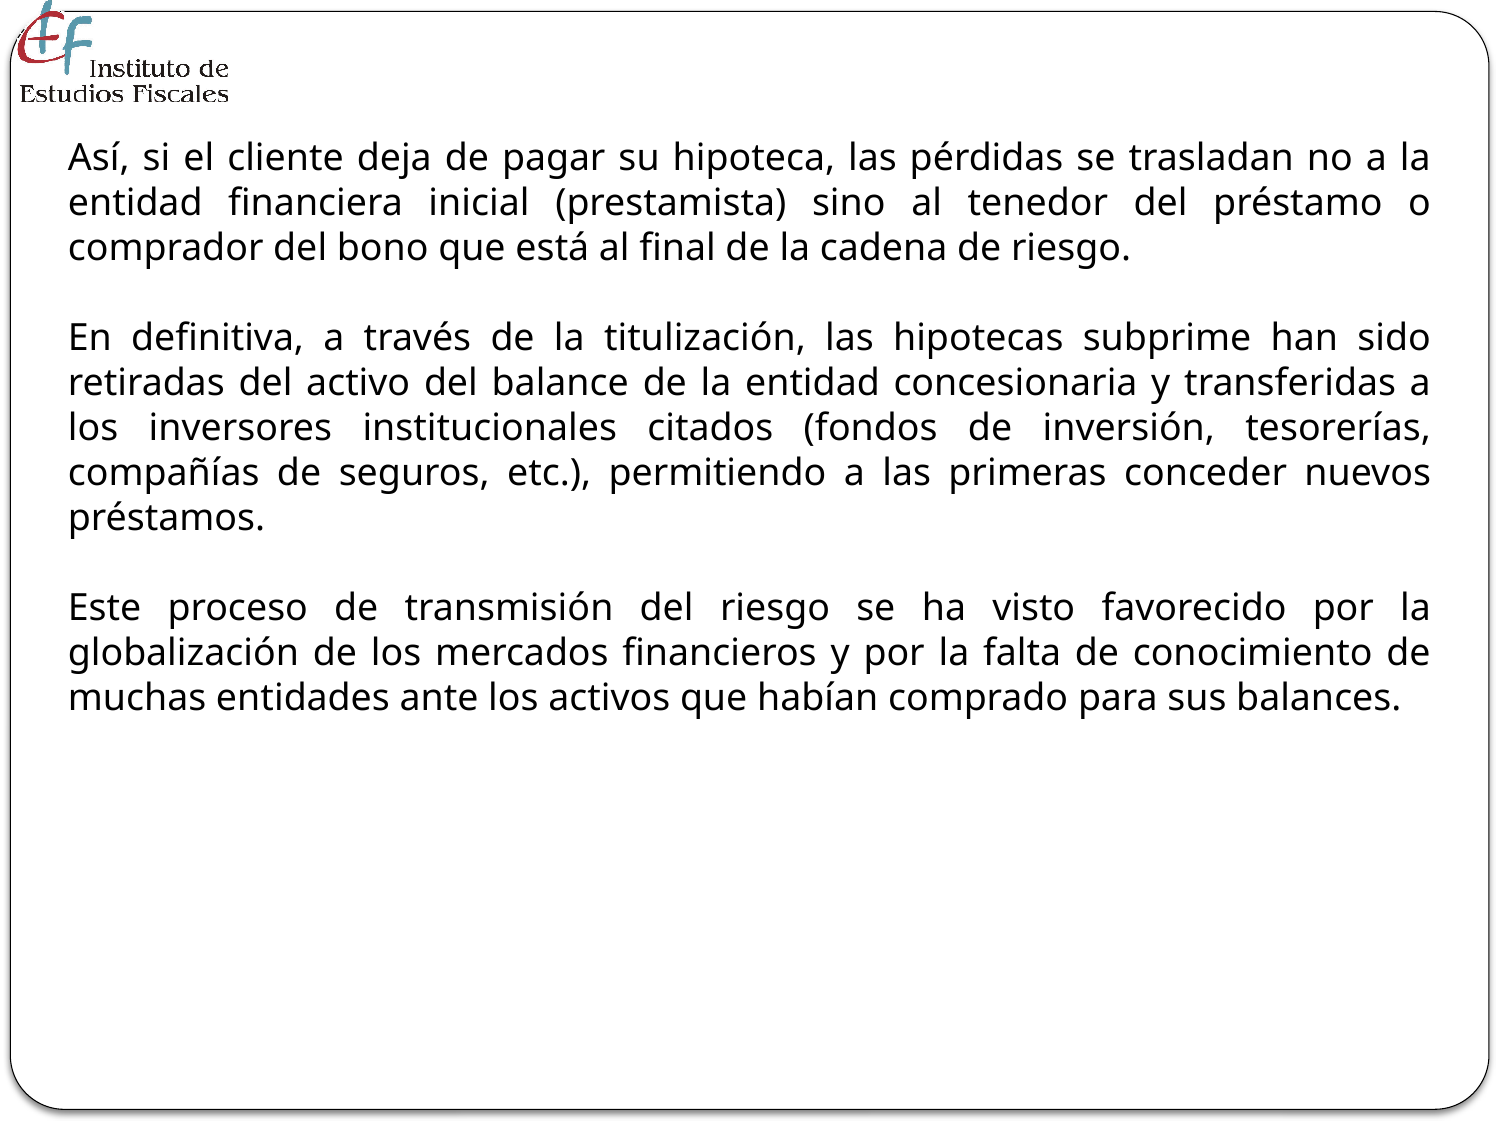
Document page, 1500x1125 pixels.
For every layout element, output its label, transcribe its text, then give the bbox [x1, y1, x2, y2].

text_box Así, si el cliente deja de pagar su hipoteca, las pérdidas se trasladan no a la entidad financiera inicial (prestamista) sino al tenedor del préstamo o comprador del bono que está al final de la cadena de riesgo. En definitiva, a través de la titulización, las hipotecas subprime han sido retiradas del activo del balance de la entidad concesionaria y transferidas a los inversores institucionales citados (fondos de inversión, tesorerías, compañías de seguros, etc.), permitiendo a las primeras conceder nuevos préstamos. Este proceso de transmisión del riesgo se ha visto favorecido por la globalización de los mercados financieros y por la falta de conocimiento de muchas entidades ante los activos que habían comprado para sus balances. [53, 125, 1447, 771]
picture [17, 0, 228, 102]
